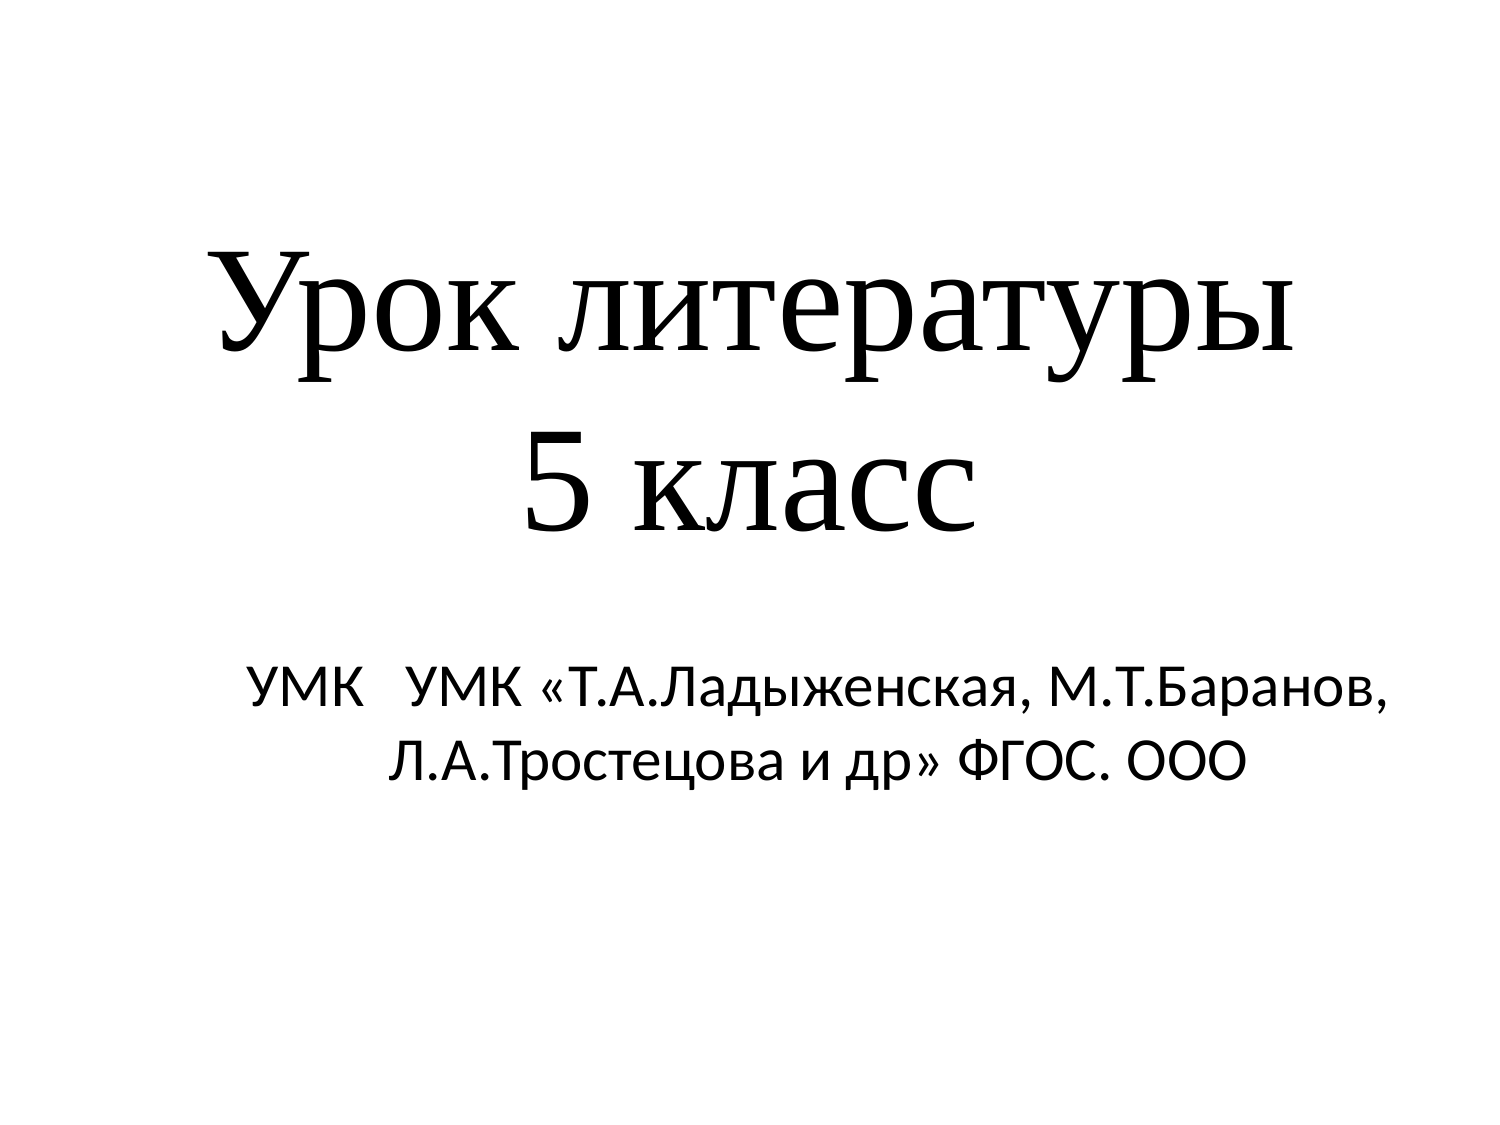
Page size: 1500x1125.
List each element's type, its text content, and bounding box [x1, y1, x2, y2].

title Урок литературы 5 класс [112, 349, 1388, 591]
subtitle УМК УМК «Т.А.Ладыженская, М.Т.Баранов, Л.А.Тростецова и др» ФГОС. ООО [225, 637, 1413, 938]
